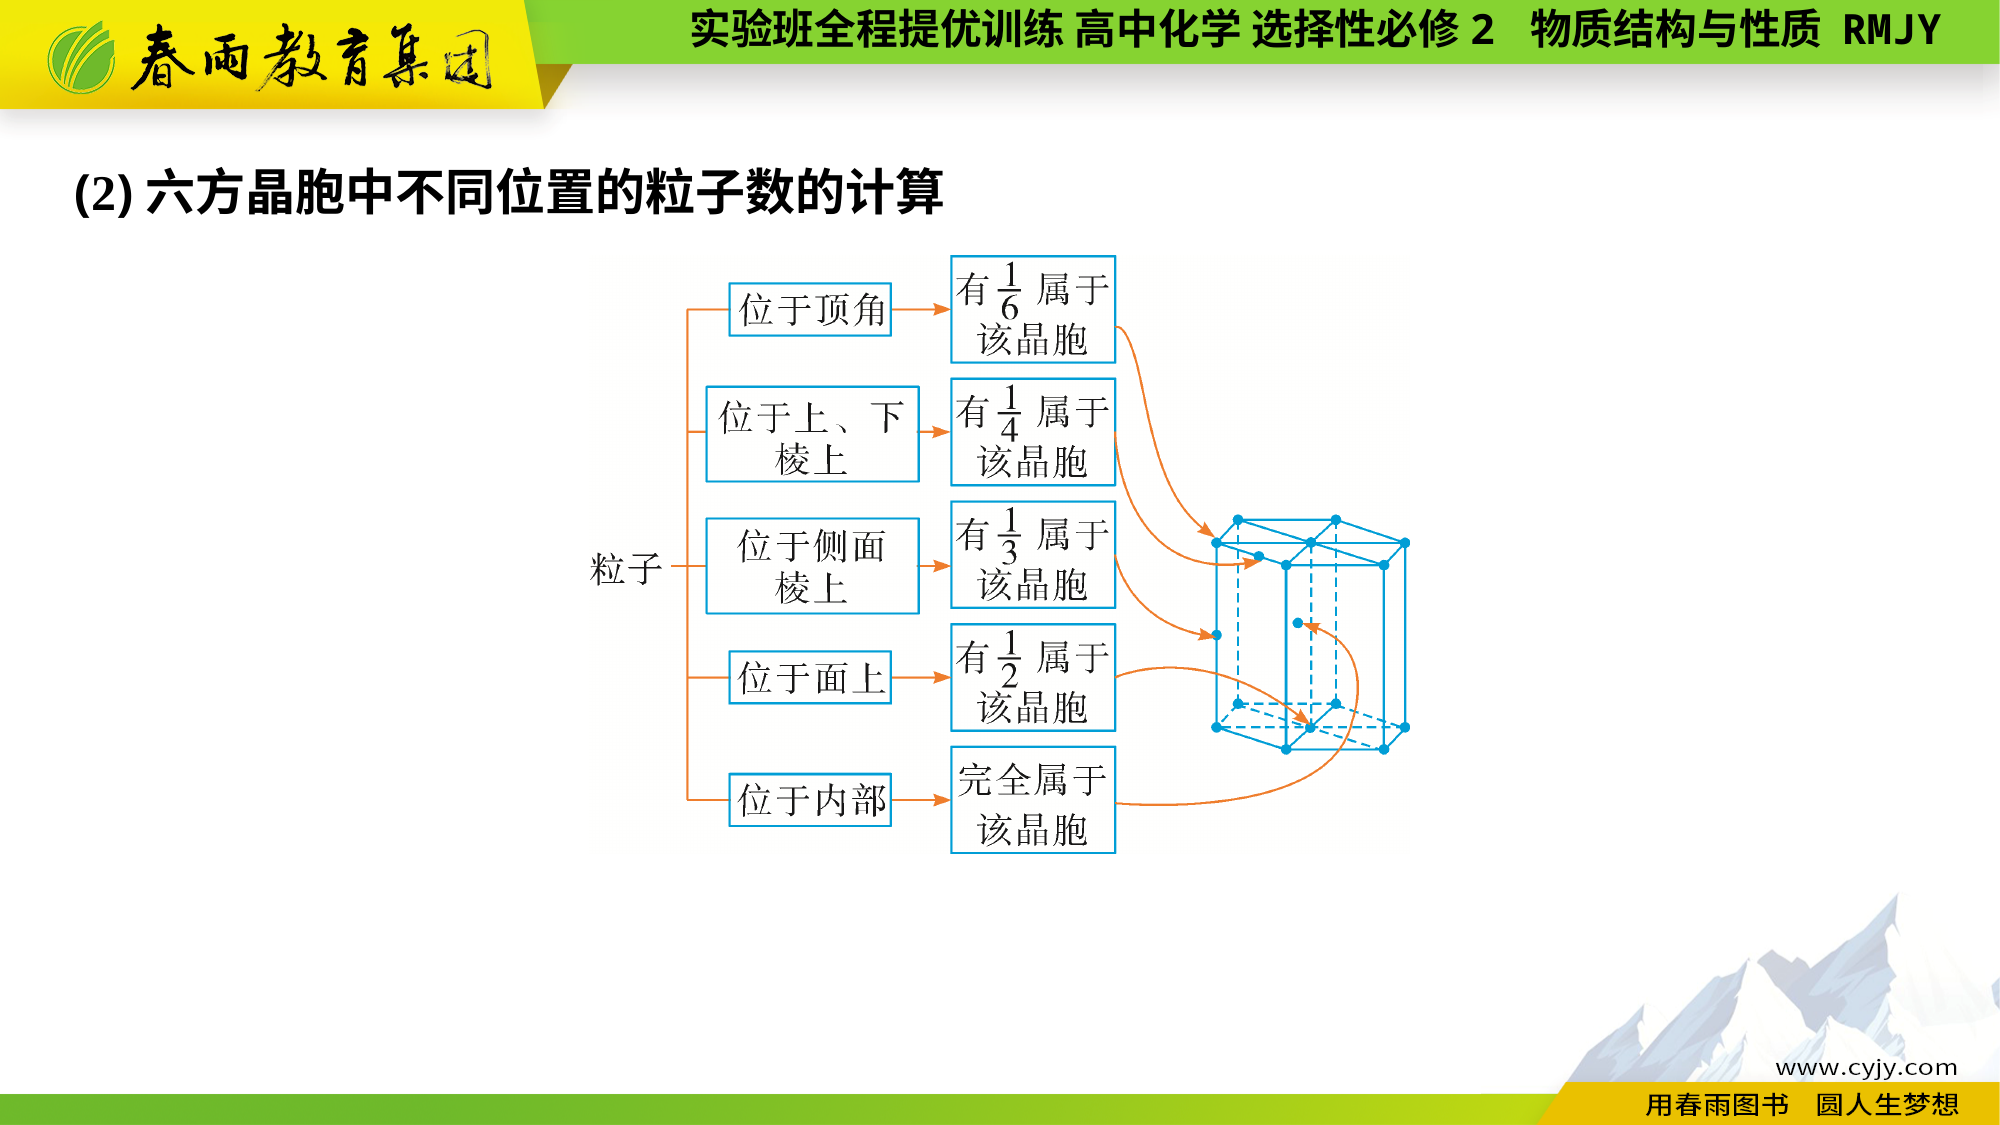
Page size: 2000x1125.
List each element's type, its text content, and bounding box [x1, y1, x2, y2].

picture [0, 0, 2000, 1125]
list (2)六方晶胞中不同位置的粒子数的计算 [59, 122, 1944, 217]
